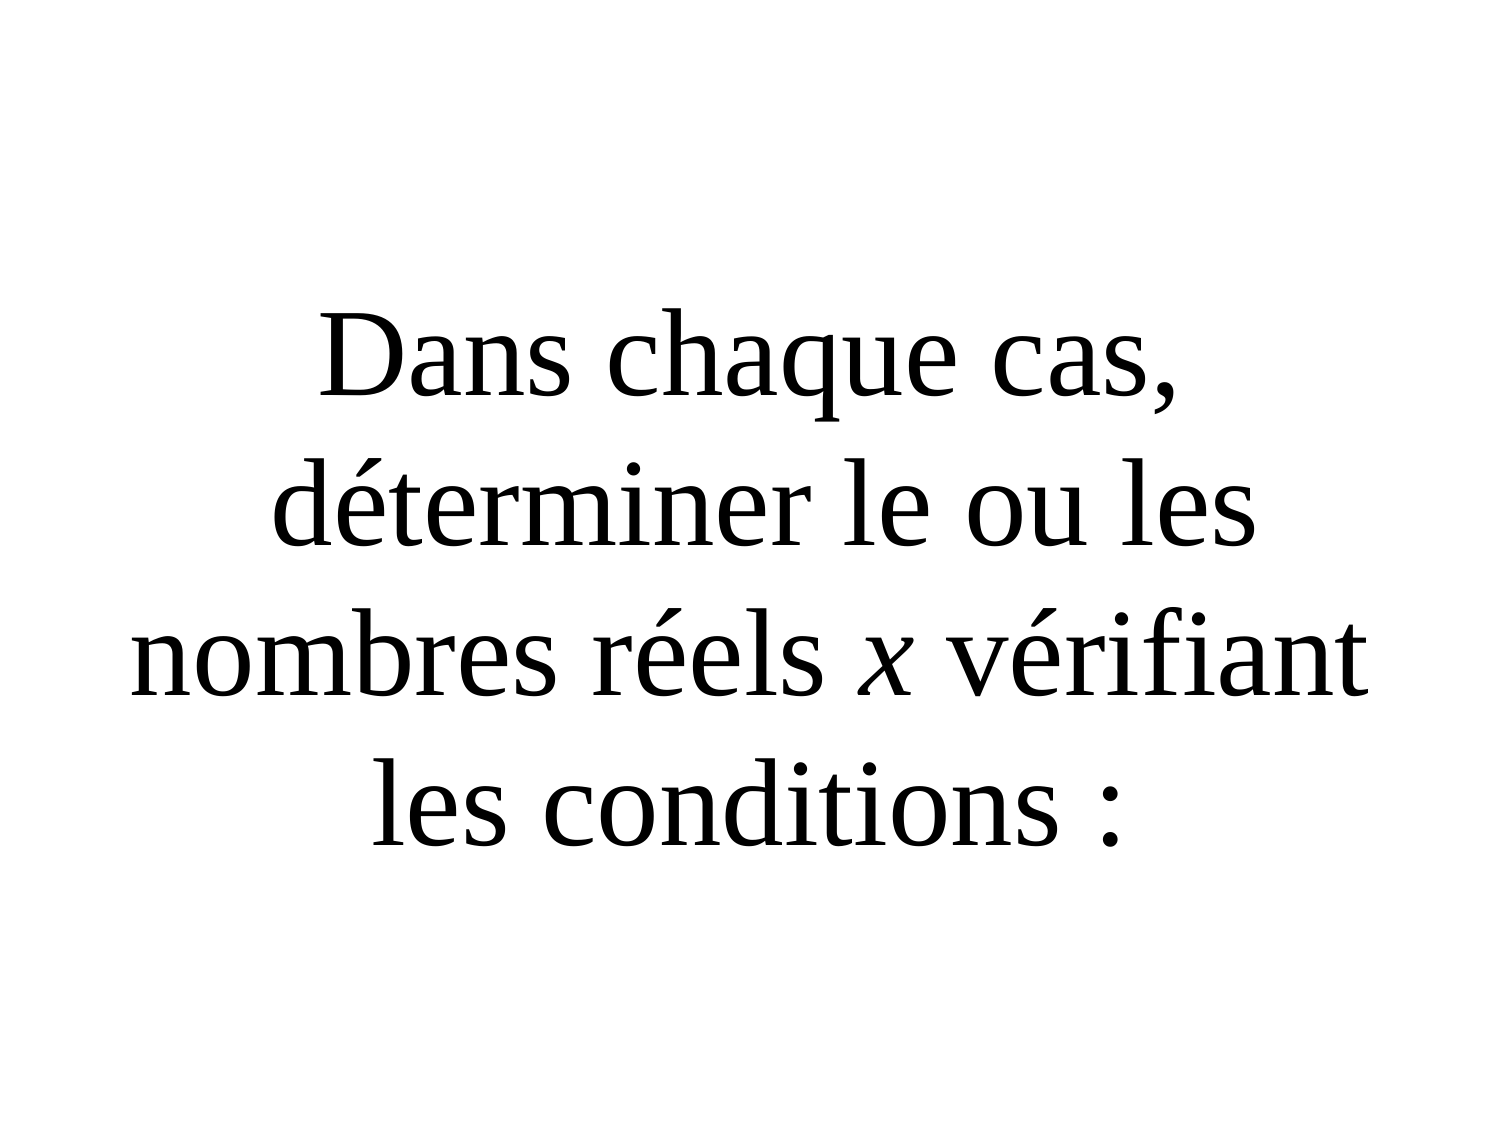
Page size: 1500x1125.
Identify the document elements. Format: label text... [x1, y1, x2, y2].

list Dans chaque cas, déterminer le ou les nombres réels x vérifiant les conditions : [0, 262, 1500, 1005]
